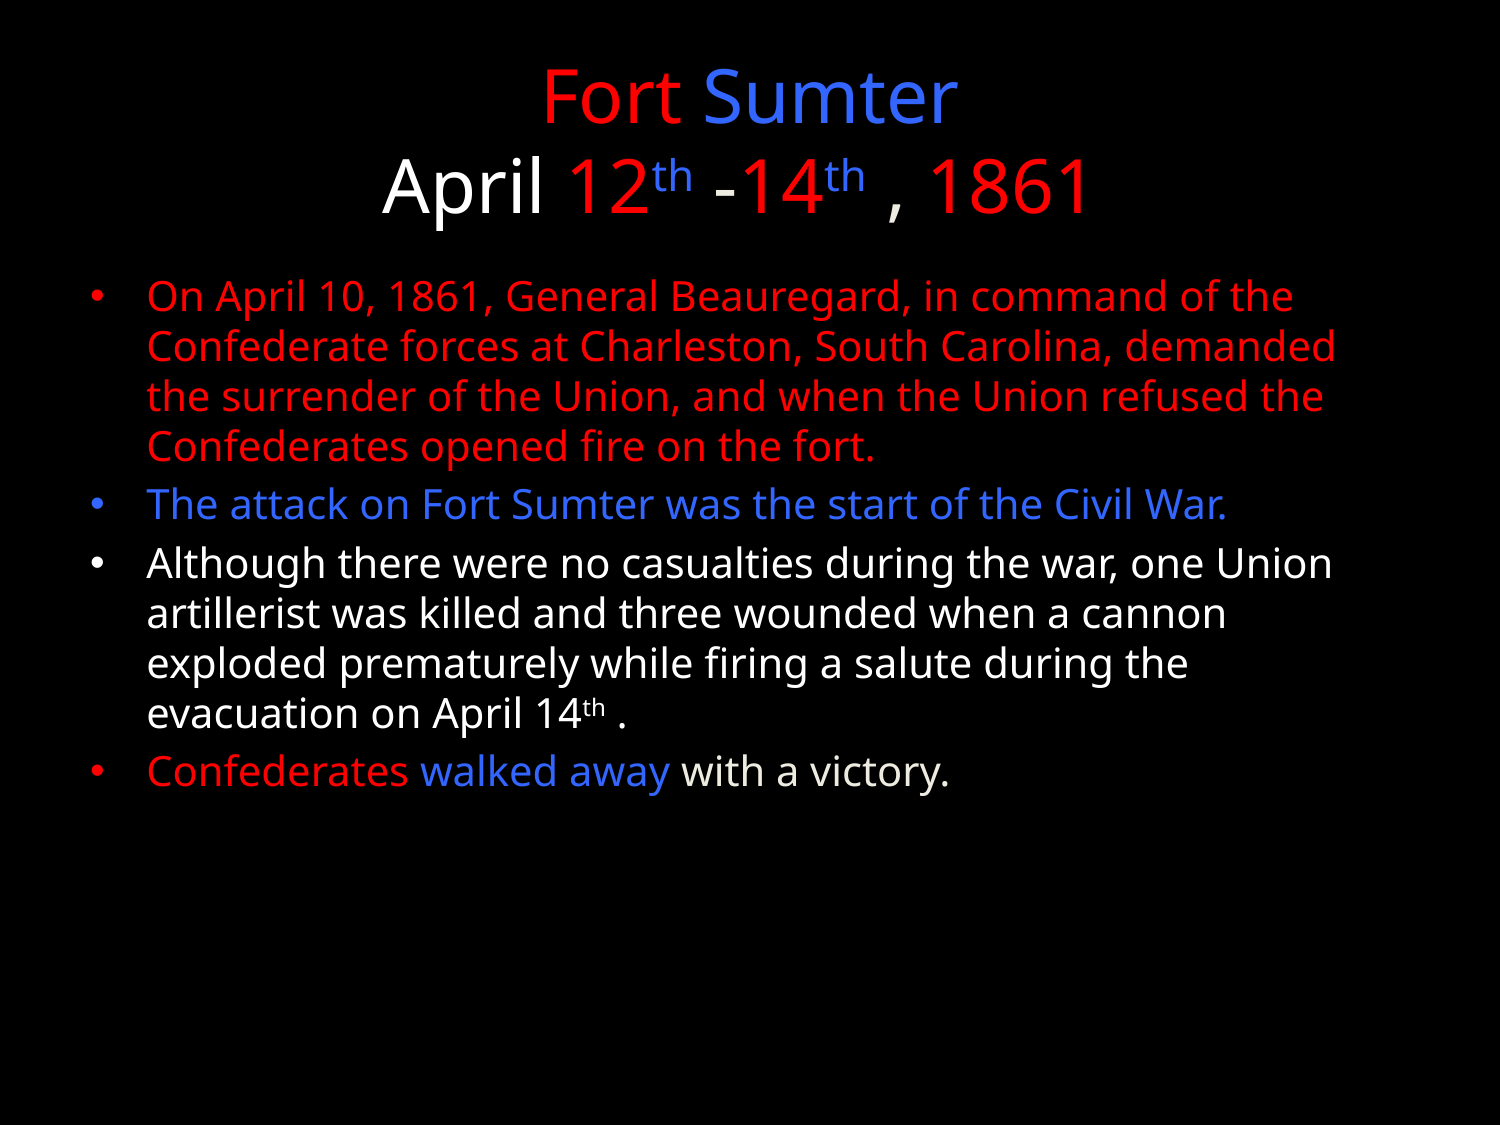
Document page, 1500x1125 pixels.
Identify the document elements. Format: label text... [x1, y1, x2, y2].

title Fort Sumter April 12th -14th , 1861 [74, 44, 1426, 233]
list On April 10, 1861, General Beauregard, in command of the Confederate forces at Charleston, South Carolina, demanded the surrender of the Union, and when the Union refused the Confederates opened fire on the fort. The attack on Fort Sumter was the start of the Civil War. Although there were no casualties during the war, one Union artillerist was killed and three wounded when a cannon exploded prematurely while firing a salute during the evacuation on April 14th . Confederates walked away with a victory. [74, 262, 1426, 1006]
